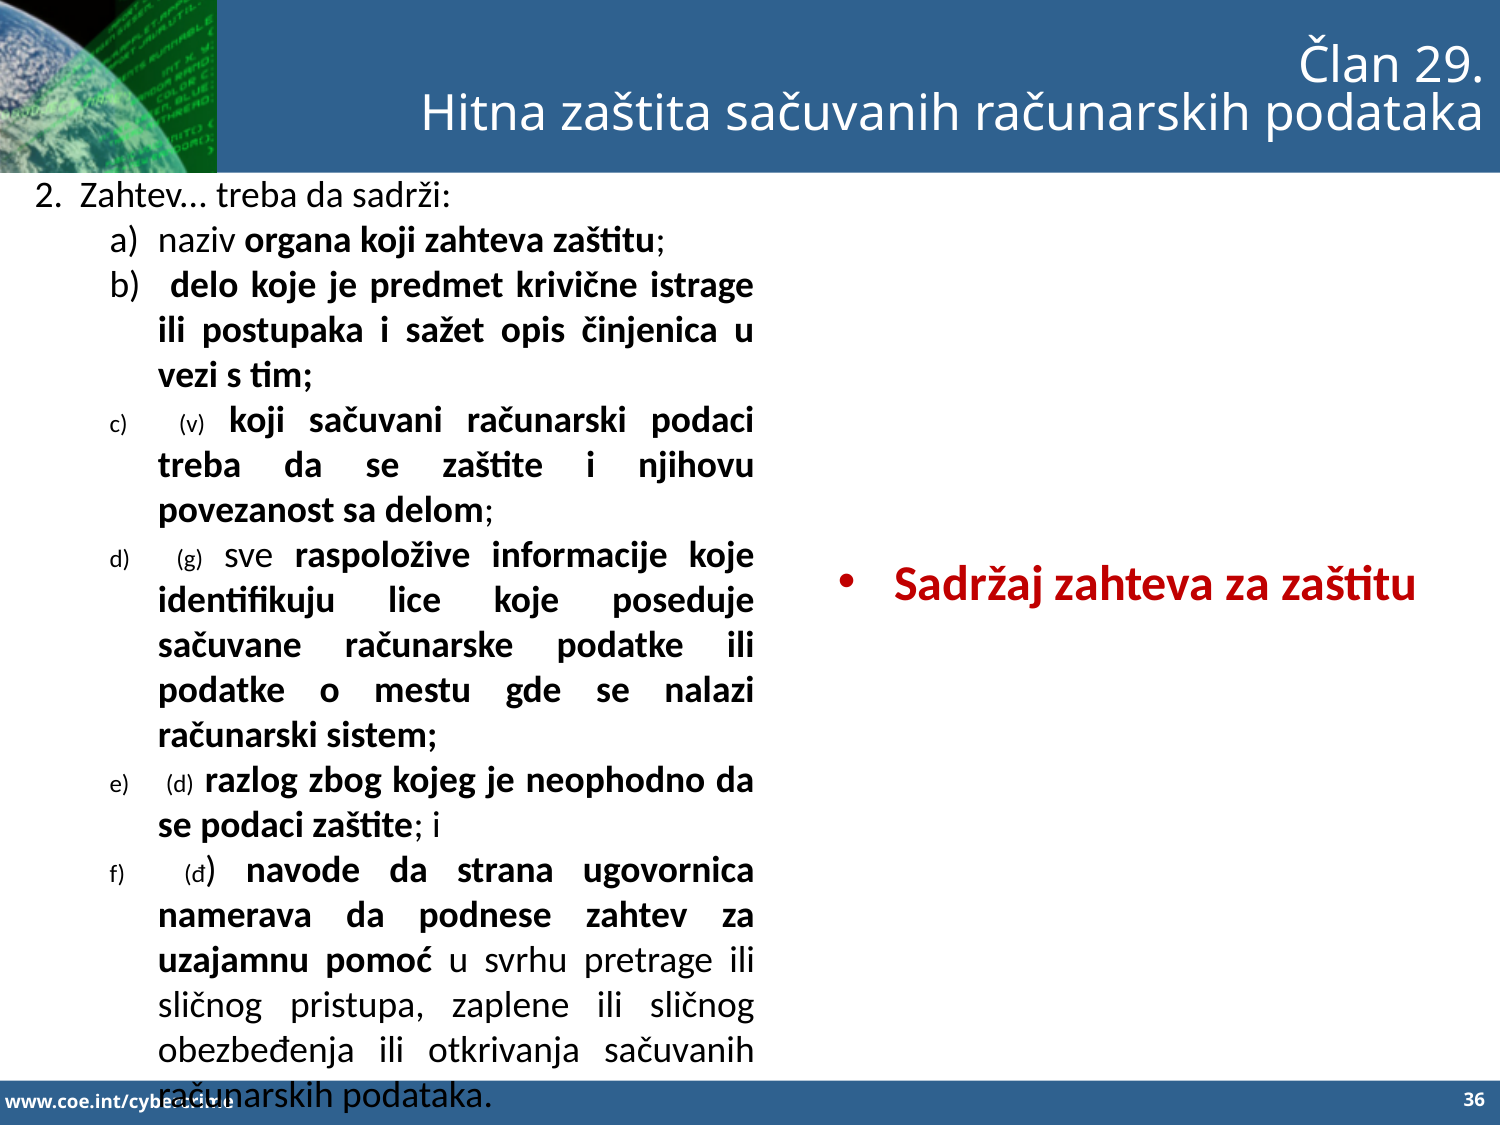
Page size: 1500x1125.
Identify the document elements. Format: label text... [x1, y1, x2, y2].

picture [0, 1, 217, 173]
text_box Sadržaj zahteva za zaštitu [823, 542, 1477, 618]
slide_number 36 [1149, 1079, 1500, 1125]
text_box 2. Zahtev... treba da sadrži: naziv organa koji zahteva zaštitu; delo koje je predmet krivične istrage ili postupaka i sažet opis činjenica u vezi s tim; (v) koji sačuvani računarski podaci treba da se zaštite i njihovu povezanost sa delom; (g) sve raspoložive informacije koje identifikuju lice koje poseduje sačuvane računarske podatke ili podatke o mestu gde se nalazi računarski sistem; (d) razlog zbog kojeg je neophodno da se podaci zaštite; i (đ) navode da strana ugovornica namerava da podnese zahtev za uzajamnu pomoć u svrhu pretrage ili sličnog pristupa, zaplene ili sličnog obezbeđenja ili otkrivanja sačuvanih računarskih podataka. [19, 162, 770, 1122]
text_box Član 29. Hitna zaštita sačuvanih računarskih podataka [324, 15, 1500, 168]
